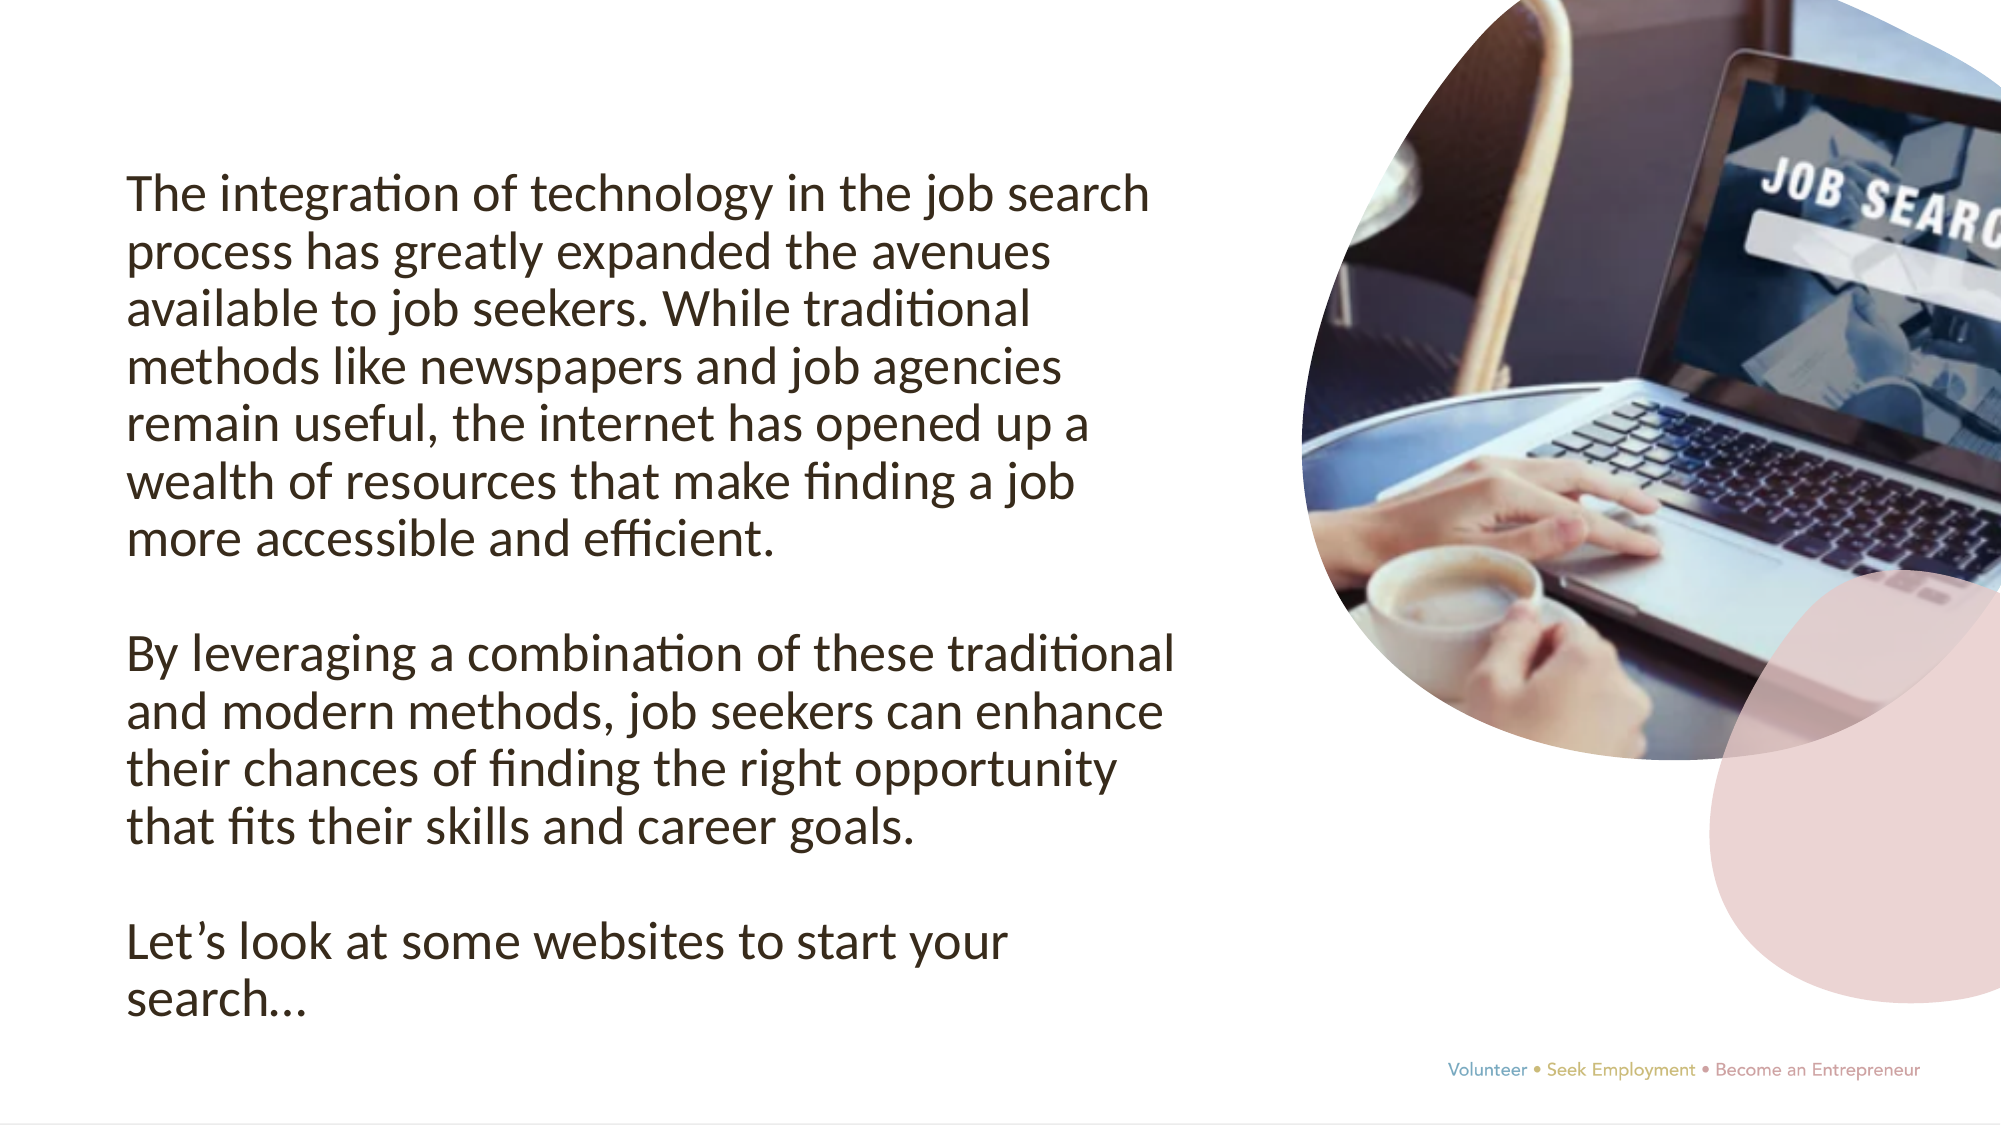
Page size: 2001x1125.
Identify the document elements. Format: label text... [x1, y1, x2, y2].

picture [1418, 1046, 1971, 1103]
text_box [1709, 570, 2000, 1004]
text_box [1301, 0, 2000, 761]
text_box The integration of technology in the job search process has greatly expanded the avenues available to job seekers. While traditional methods like newspapers and job agencies remain useful, the internet has opened up a wealth of resources that make finding a job more accessible and efficient. By leveraging a combination of these traditional and modern methods, job seekers can enhance their chances of finding the right opportunity that fits their skills and career goals. Let’s look at some websites to start your search… [111, 157, 1208, 629]
